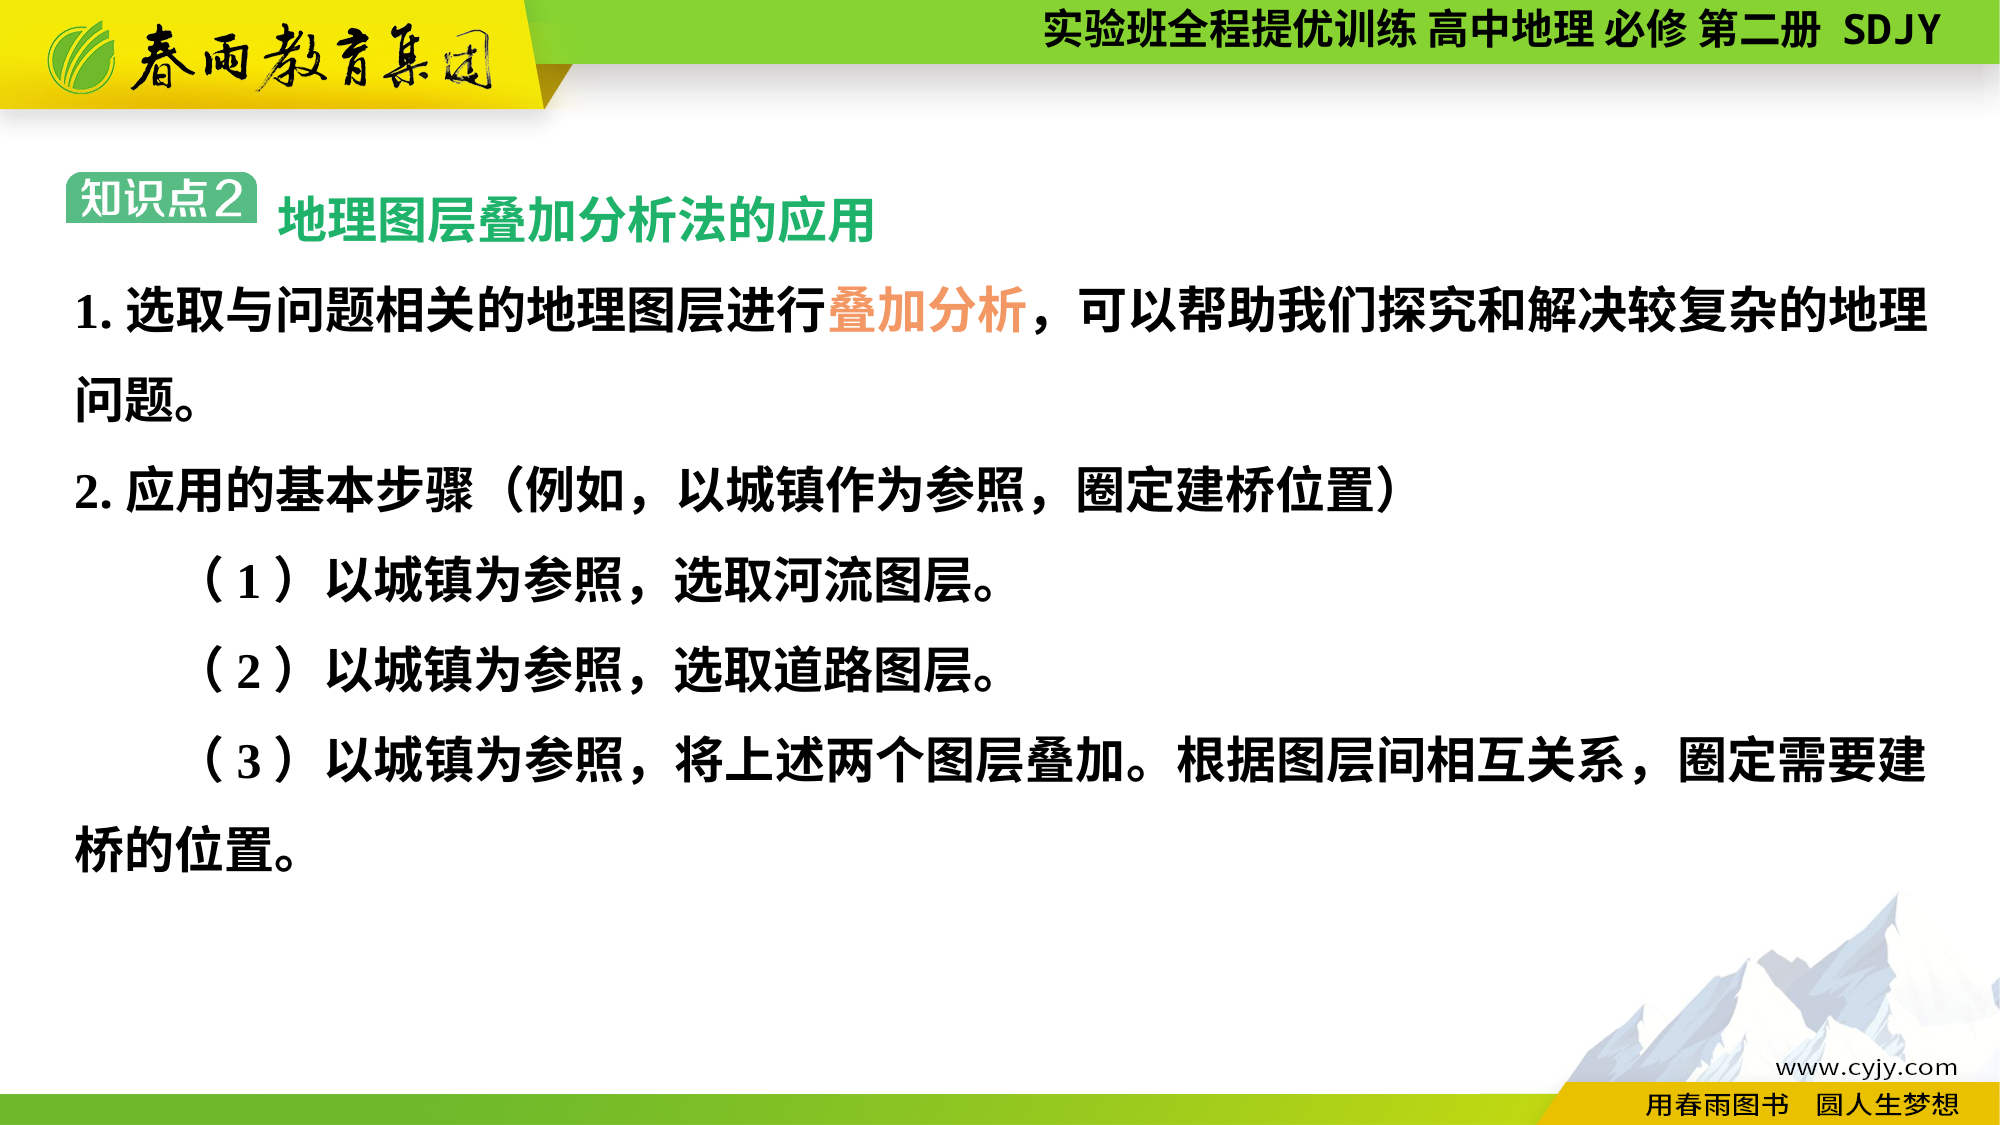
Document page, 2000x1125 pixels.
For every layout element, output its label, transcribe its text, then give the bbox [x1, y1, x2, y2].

picture [0, 0, 2000, 1125]
list 地理图层叠加分析法的应用 1.选取与问题相关的地理图层进行叠加分析，可以帮助我们探究和解决较复杂的地理问题。 2.应用的基本步骤（例如，以城镇作为参照，圈定建桥位置） （1）以城镇为参照，选取河流图层。 （2）以城镇为参照，选取道路图层。 （3）以城镇为参照，将上述两个图层叠加。根据图层间相互关系，圈定需要建桥的位置。 [59, 151, 1944, 894]
